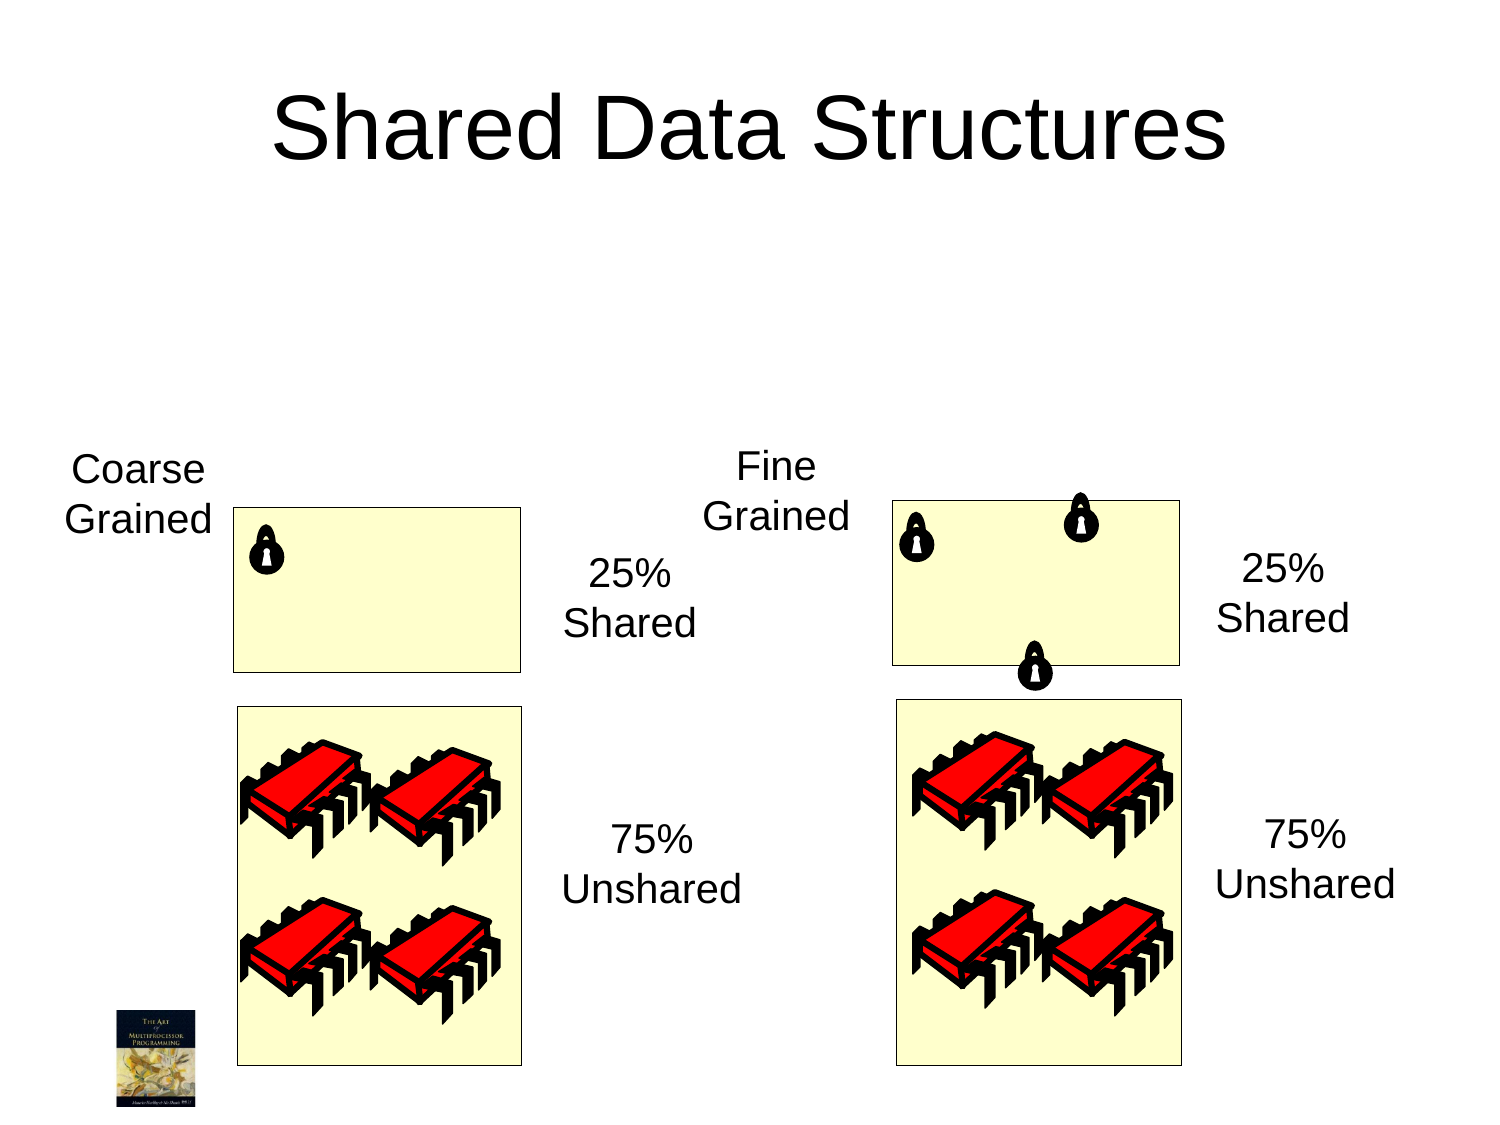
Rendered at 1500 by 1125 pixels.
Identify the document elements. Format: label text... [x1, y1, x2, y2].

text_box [370, 749, 501, 867]
text_box Coarse Grained [56, 434, 221, 550]
text_box 75% Unshared [1206, 799, 1404, 914]
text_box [240, 741, 371, 859]
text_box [370, 907, 501, 1025]
text_box [892, 500, 1180, 666]
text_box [912, 733, 1043, 851]
text_box 25% Shared [1208, 533, 1359, 648]
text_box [249, 524, 284, 575]
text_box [1042, 899, 1173, 1017]
text_box [896, 699, 1182, 1066]
text_box Fine Grained [694, 431, 859, 547]
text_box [240, 899, 371, 1017]
text_box [237, 706, 522, 1066]
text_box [899, 512, 934, 562]
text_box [912, 891, 1043, 1009]
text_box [1064, 492, 1099, 543]
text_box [1018, 640, 1053, 691]
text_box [1042, 741, 1173, 858]
title Shared Data Structures [111, 28, 1388, 217]
text_box 75% Unshared [553, 804, 751, 919]
picture [107, 1010, 204, 1107]
text_box 25% Shared [554, 537, 705, 653]
text_box [233, 507, 521, 673]
